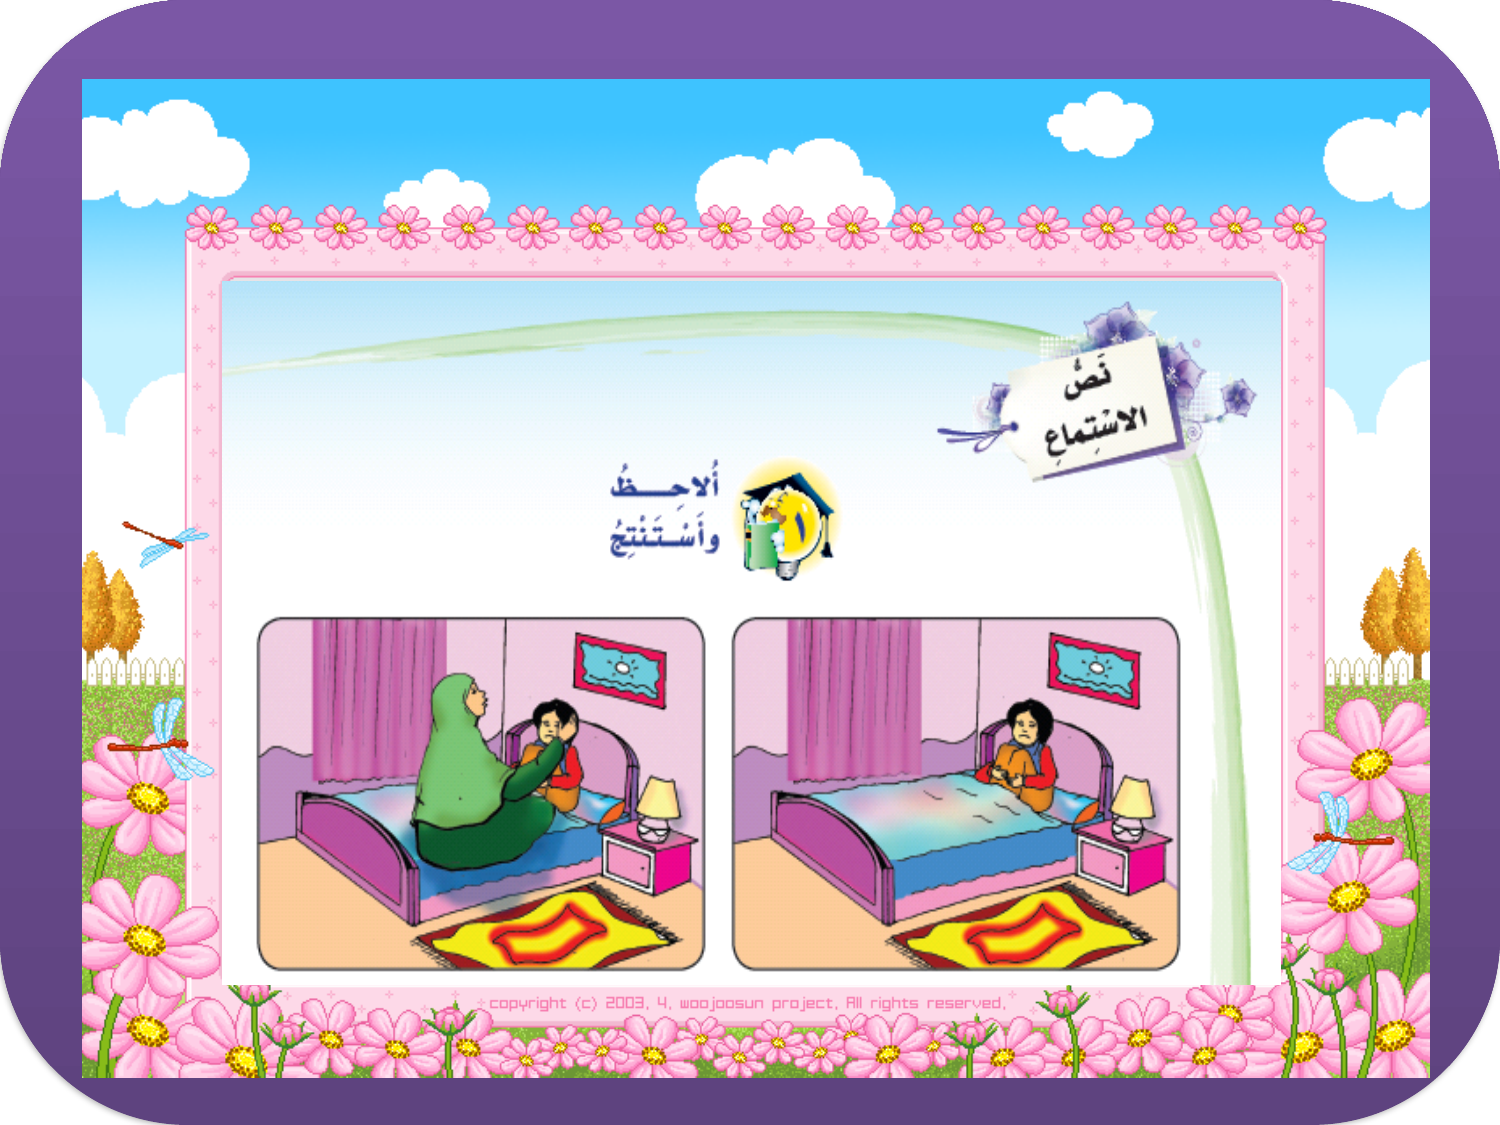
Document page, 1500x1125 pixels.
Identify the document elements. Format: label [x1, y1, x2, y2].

text_box [0, 0, 1500, 1125]
picture [81, 79, 1430, 1079]
